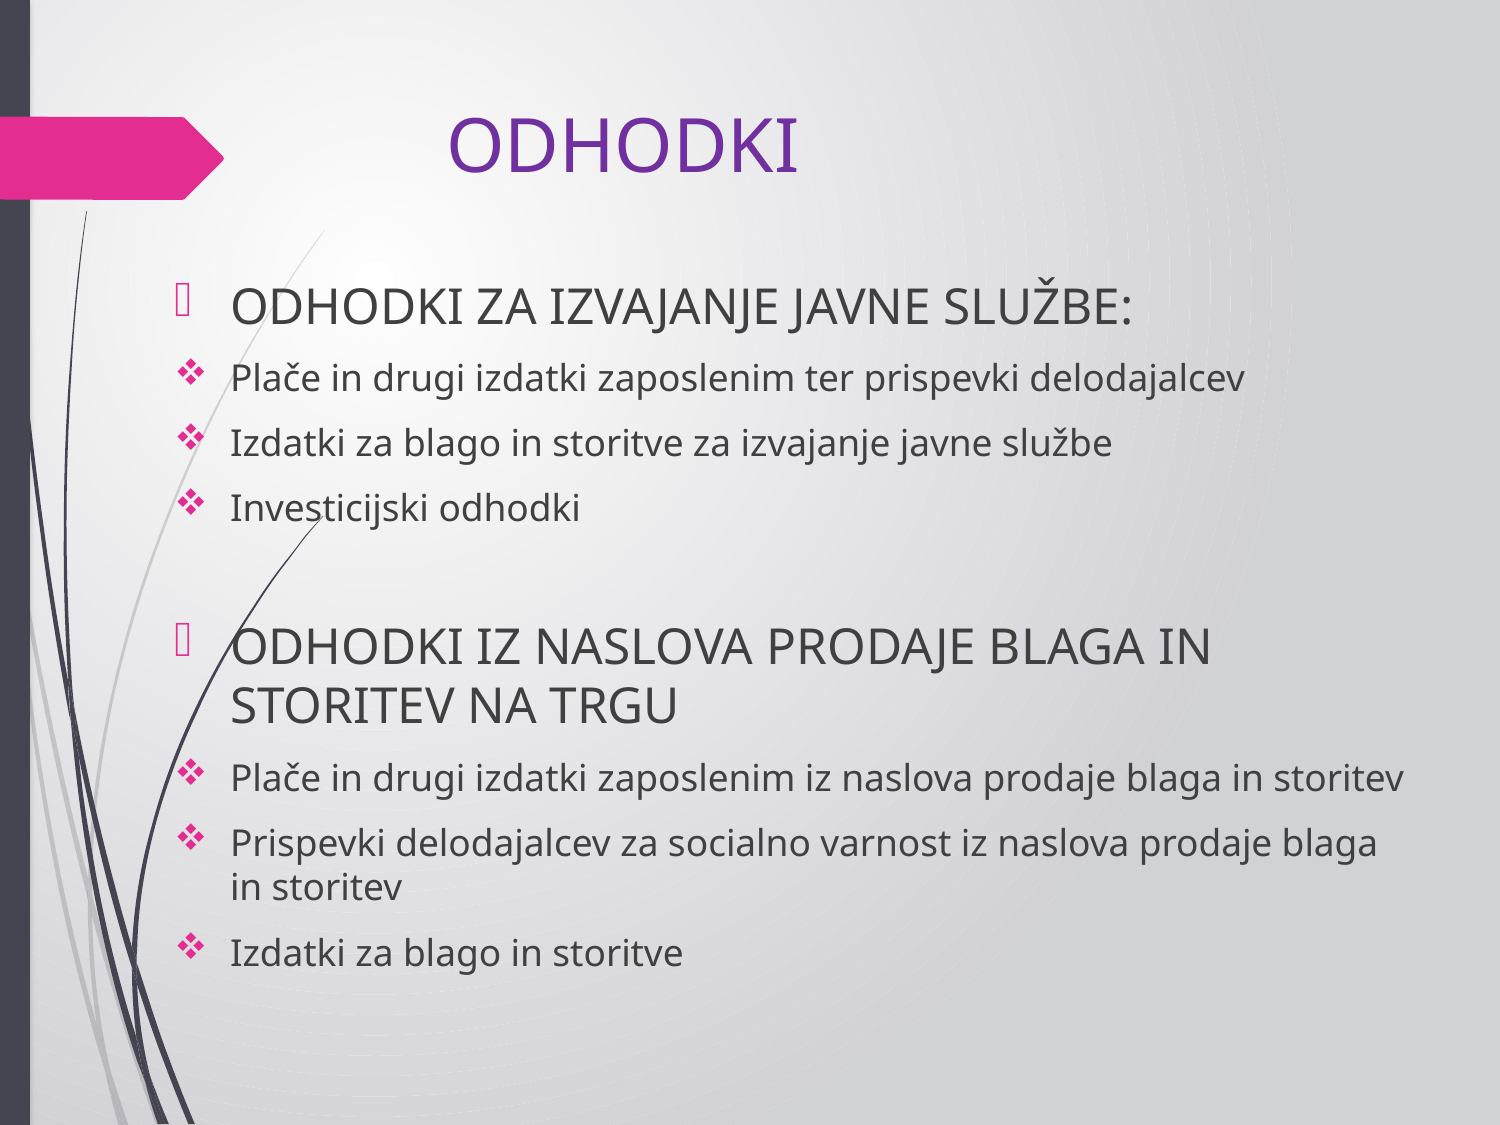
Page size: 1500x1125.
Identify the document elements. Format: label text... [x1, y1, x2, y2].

title ODHODKI [431, 90, 1114, 232]
list ODHODKI ZA IZVAJANJE JAVNE SLUŽBE: Plače in drugi izdatki zaposlenim ter prispevki delodajalcev Izdatki za blago in storitve za izvajanje javne službe Investicijski odhodki ODHODKI IZ NASLOVA PRODAJE BLAGA IN STORITEV NA TRGU Plače in drugi izdatki zaposlenim iz naslova prodaje blaga in storitev Prispevki delodajalcev za socialno varnost iz naslova prodaje blaga in storitev Izdatki za blago in storitve [159, 267, 1425, 1000]
